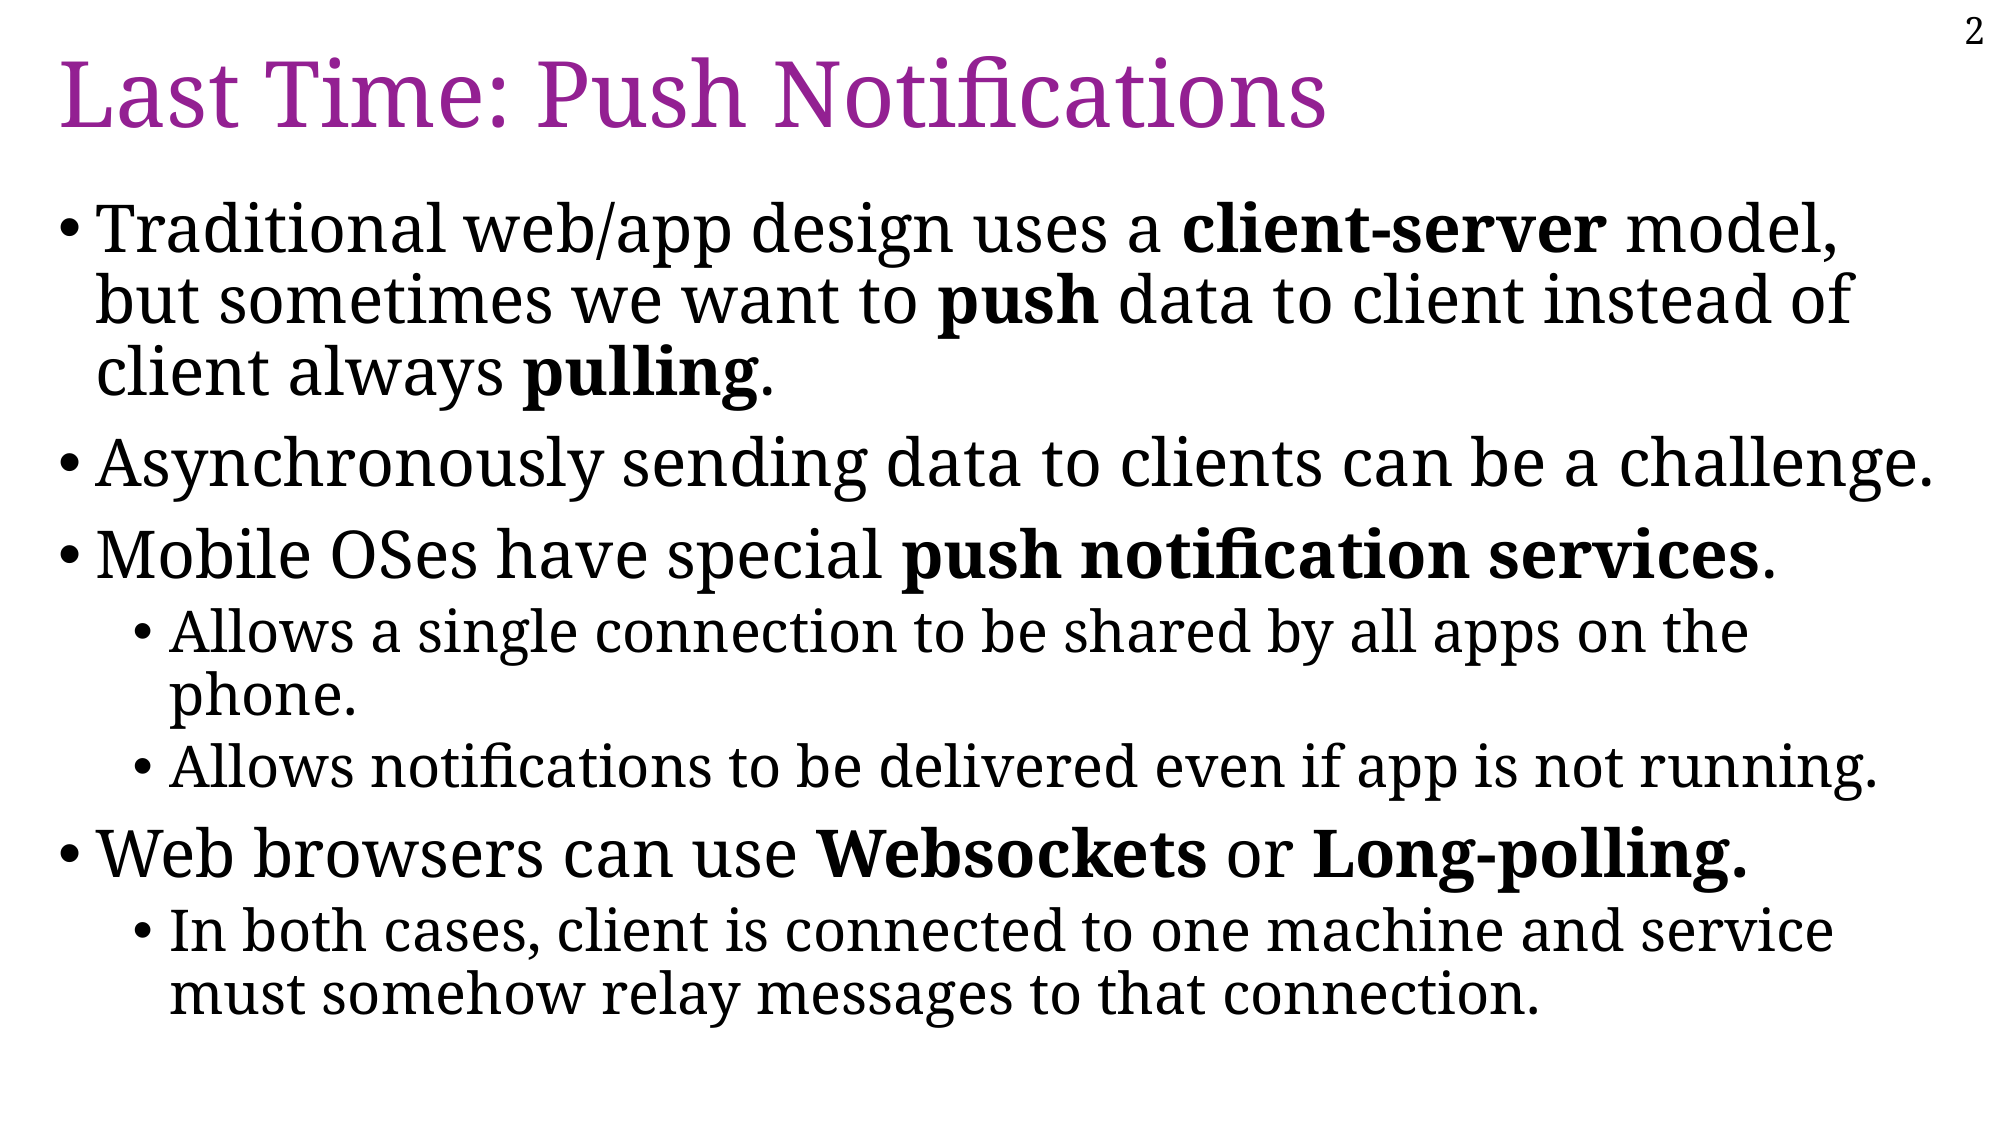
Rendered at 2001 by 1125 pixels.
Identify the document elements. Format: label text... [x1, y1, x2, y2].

title Last Time: Push Notifications [43, 25, 1953, 171]
list Traditional web/app design uses a client-server model, but sometimes we want to push data to client instead of client always pulling. Asynchronously sending data to clients can be a challenge. Mobile OSes have special push notification services. Allows a single connection to be shared by all apps on the phone. Allows notifications to be delivered even if app is not running. Web browsers can use Websockets or Long-polling. In both cases, client is connected to one machine and service must somehow relay messages to that connection. [43, 188, 1953, 1106]
